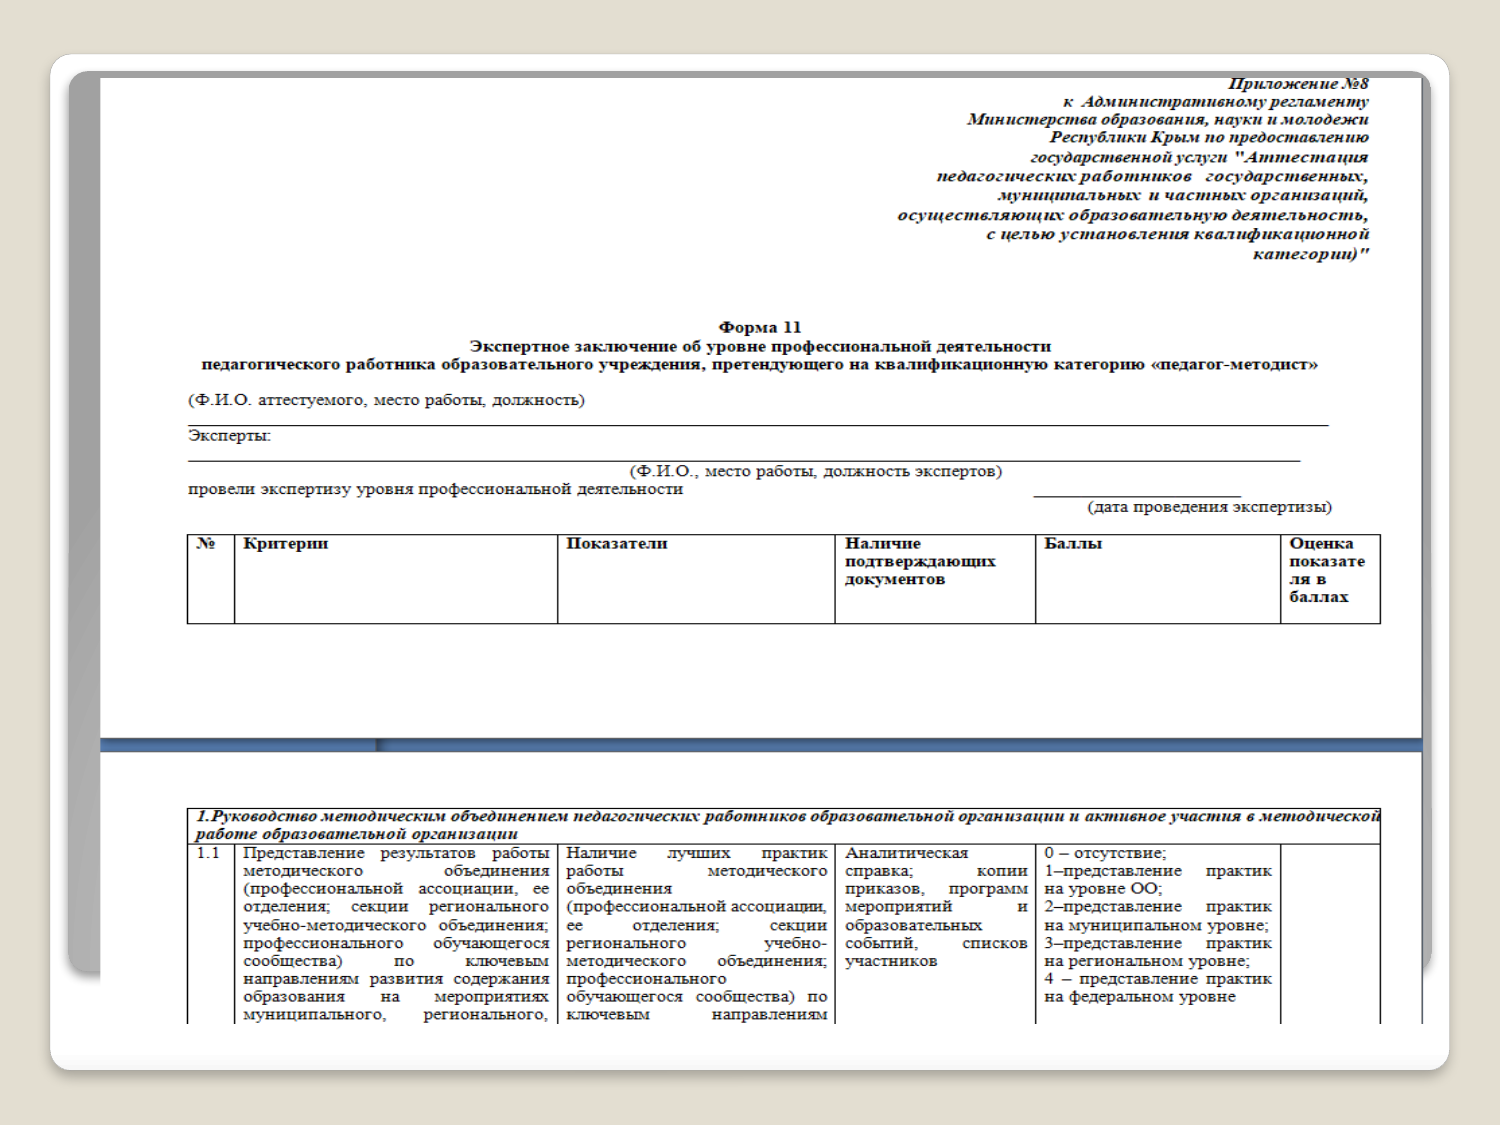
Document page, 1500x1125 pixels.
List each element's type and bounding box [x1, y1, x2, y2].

picture [100, 77, 1424, 1024]
